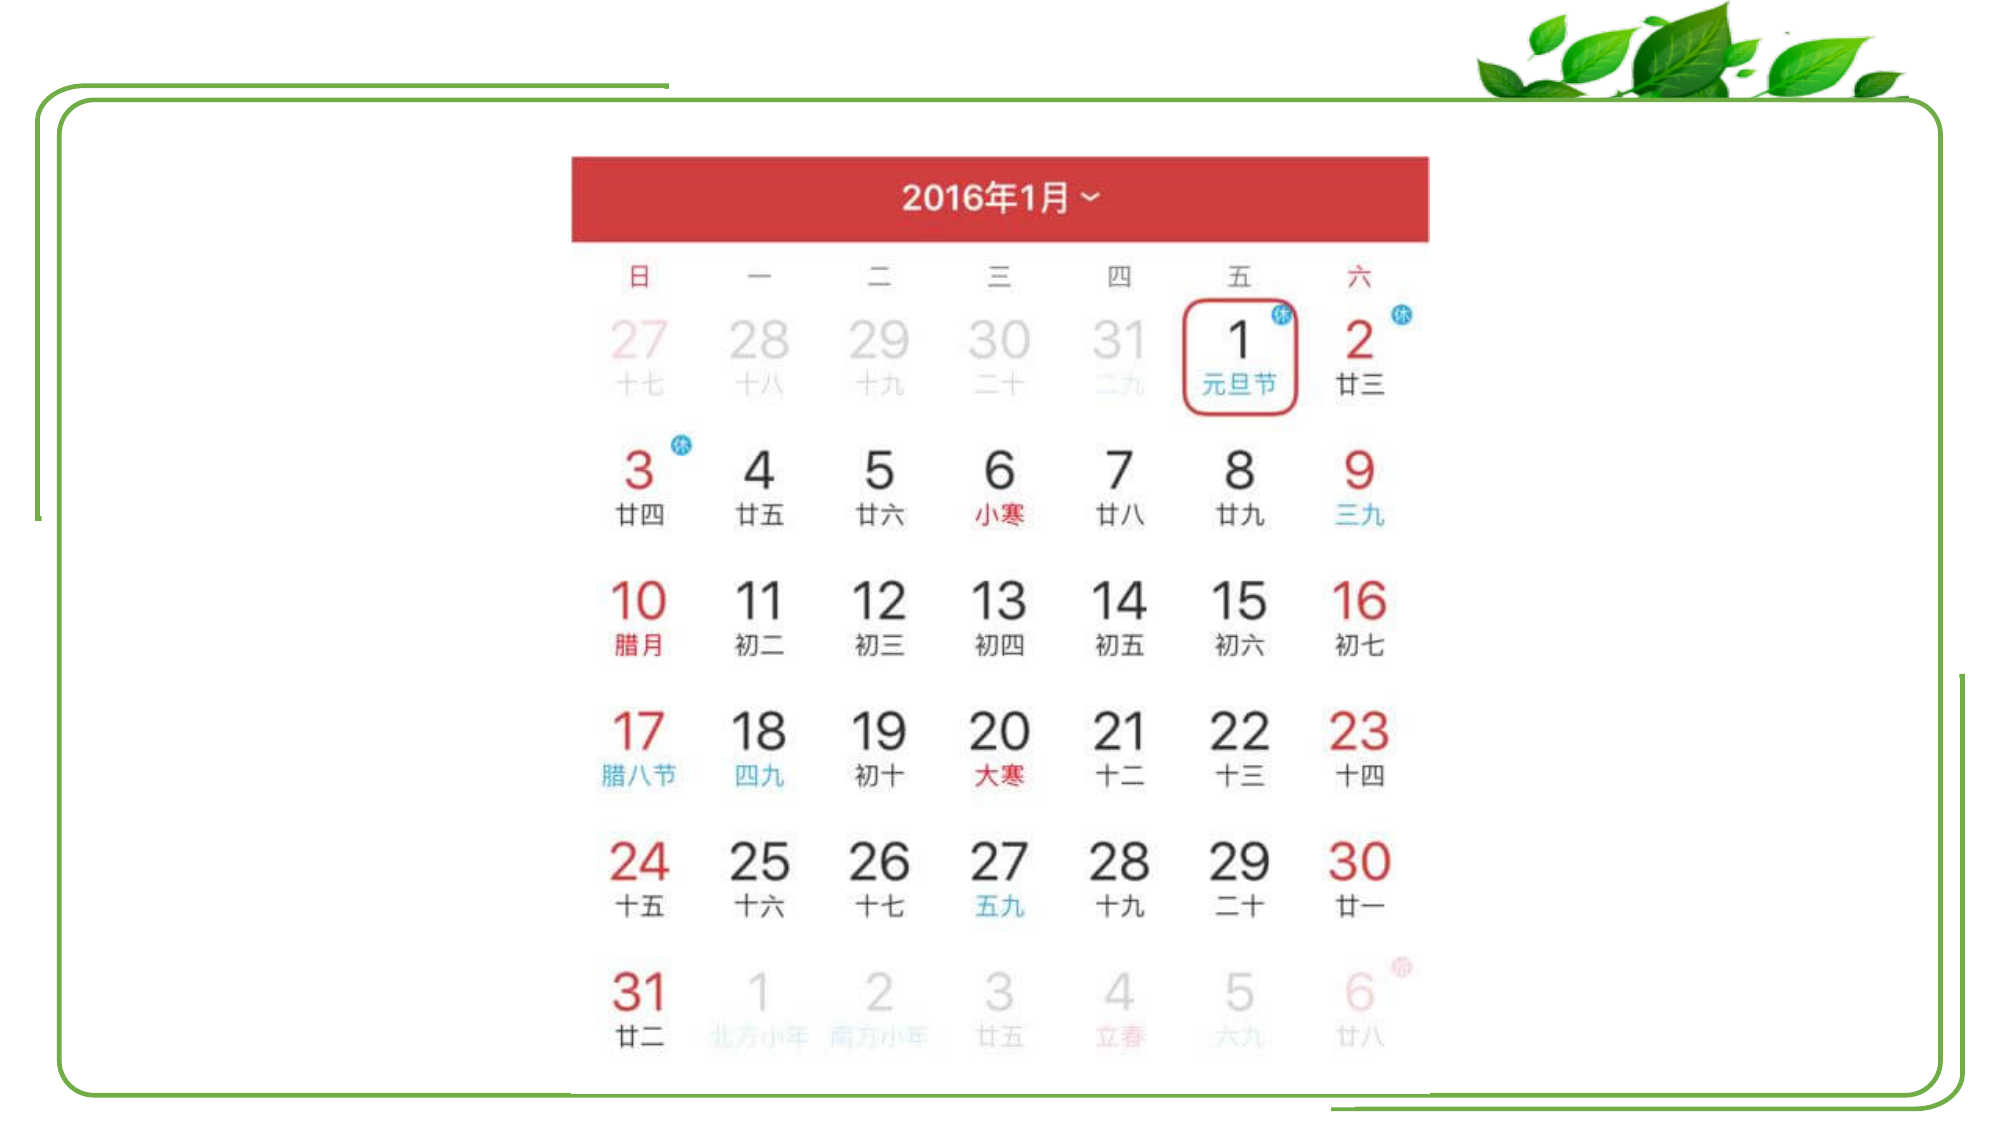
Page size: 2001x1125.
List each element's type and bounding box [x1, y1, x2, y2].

picture [571, 156, 1430, 1094]
picture [1476, 0, 1909, 97]
